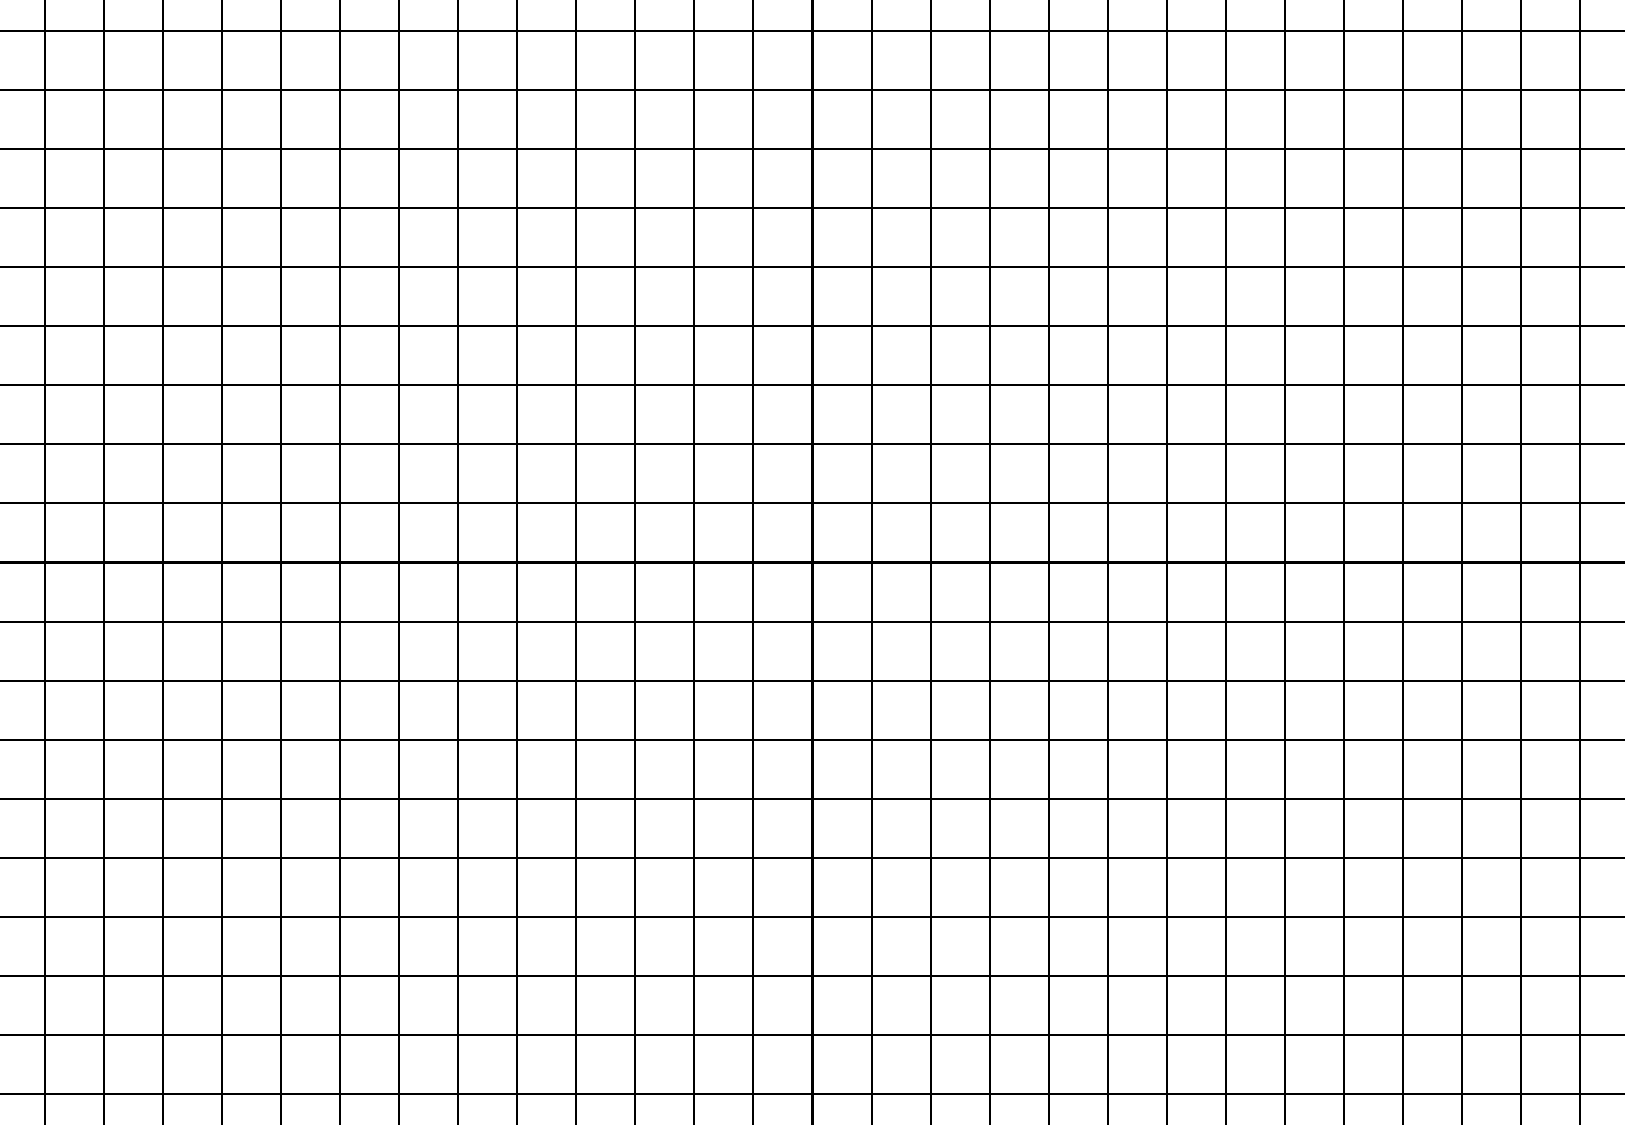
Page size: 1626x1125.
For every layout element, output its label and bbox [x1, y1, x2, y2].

text_box [0, 0, 1625, 1125]
